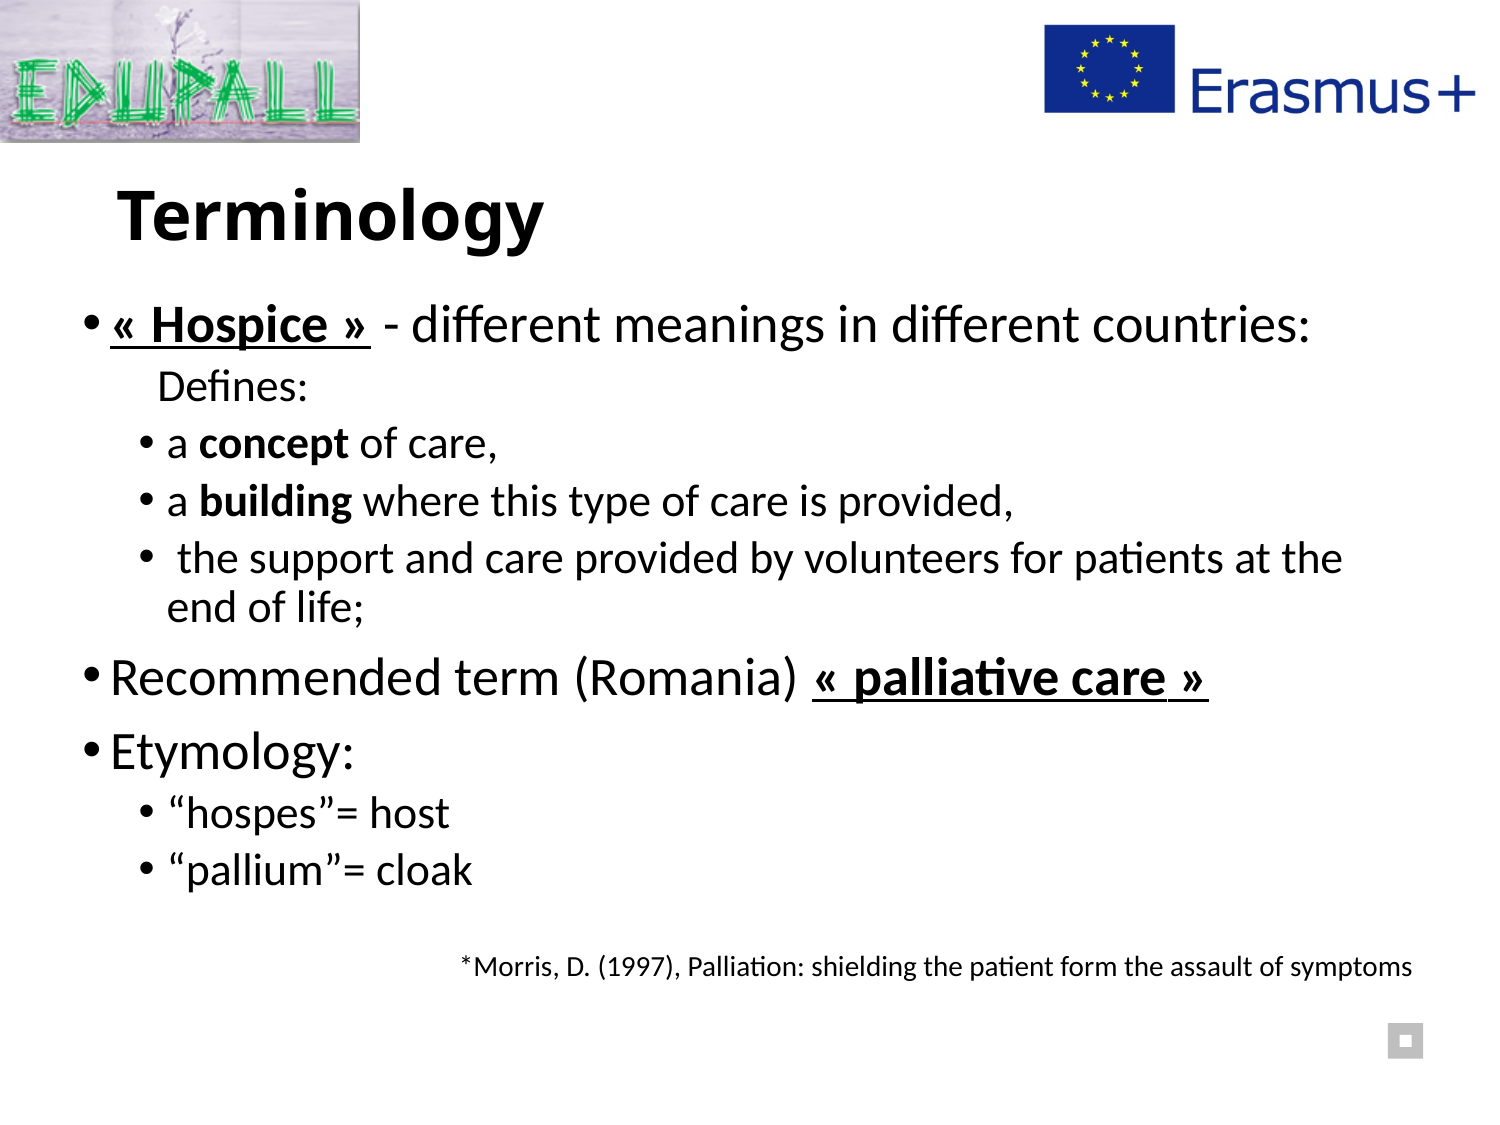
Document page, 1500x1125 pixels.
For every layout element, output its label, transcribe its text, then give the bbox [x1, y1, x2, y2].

title Terminology [101, 148, 1395, 288]
picture [1019, 0, 1500, 138]
picture [0, 0, 360, 143]
text_box « Hospice » - different meanings in different countries: Defines: a concept of care, a building where this type of care is provided, the support and care provided by volunteers for patients at the end of life; Recommended term (Romania) « palliative care » Etymology: “hospes”= host “pallium”= cloak *Morris, D. (1997), Palliation: shielding the patient form the assault of symptoms [67, 288, 1429, 1071]
